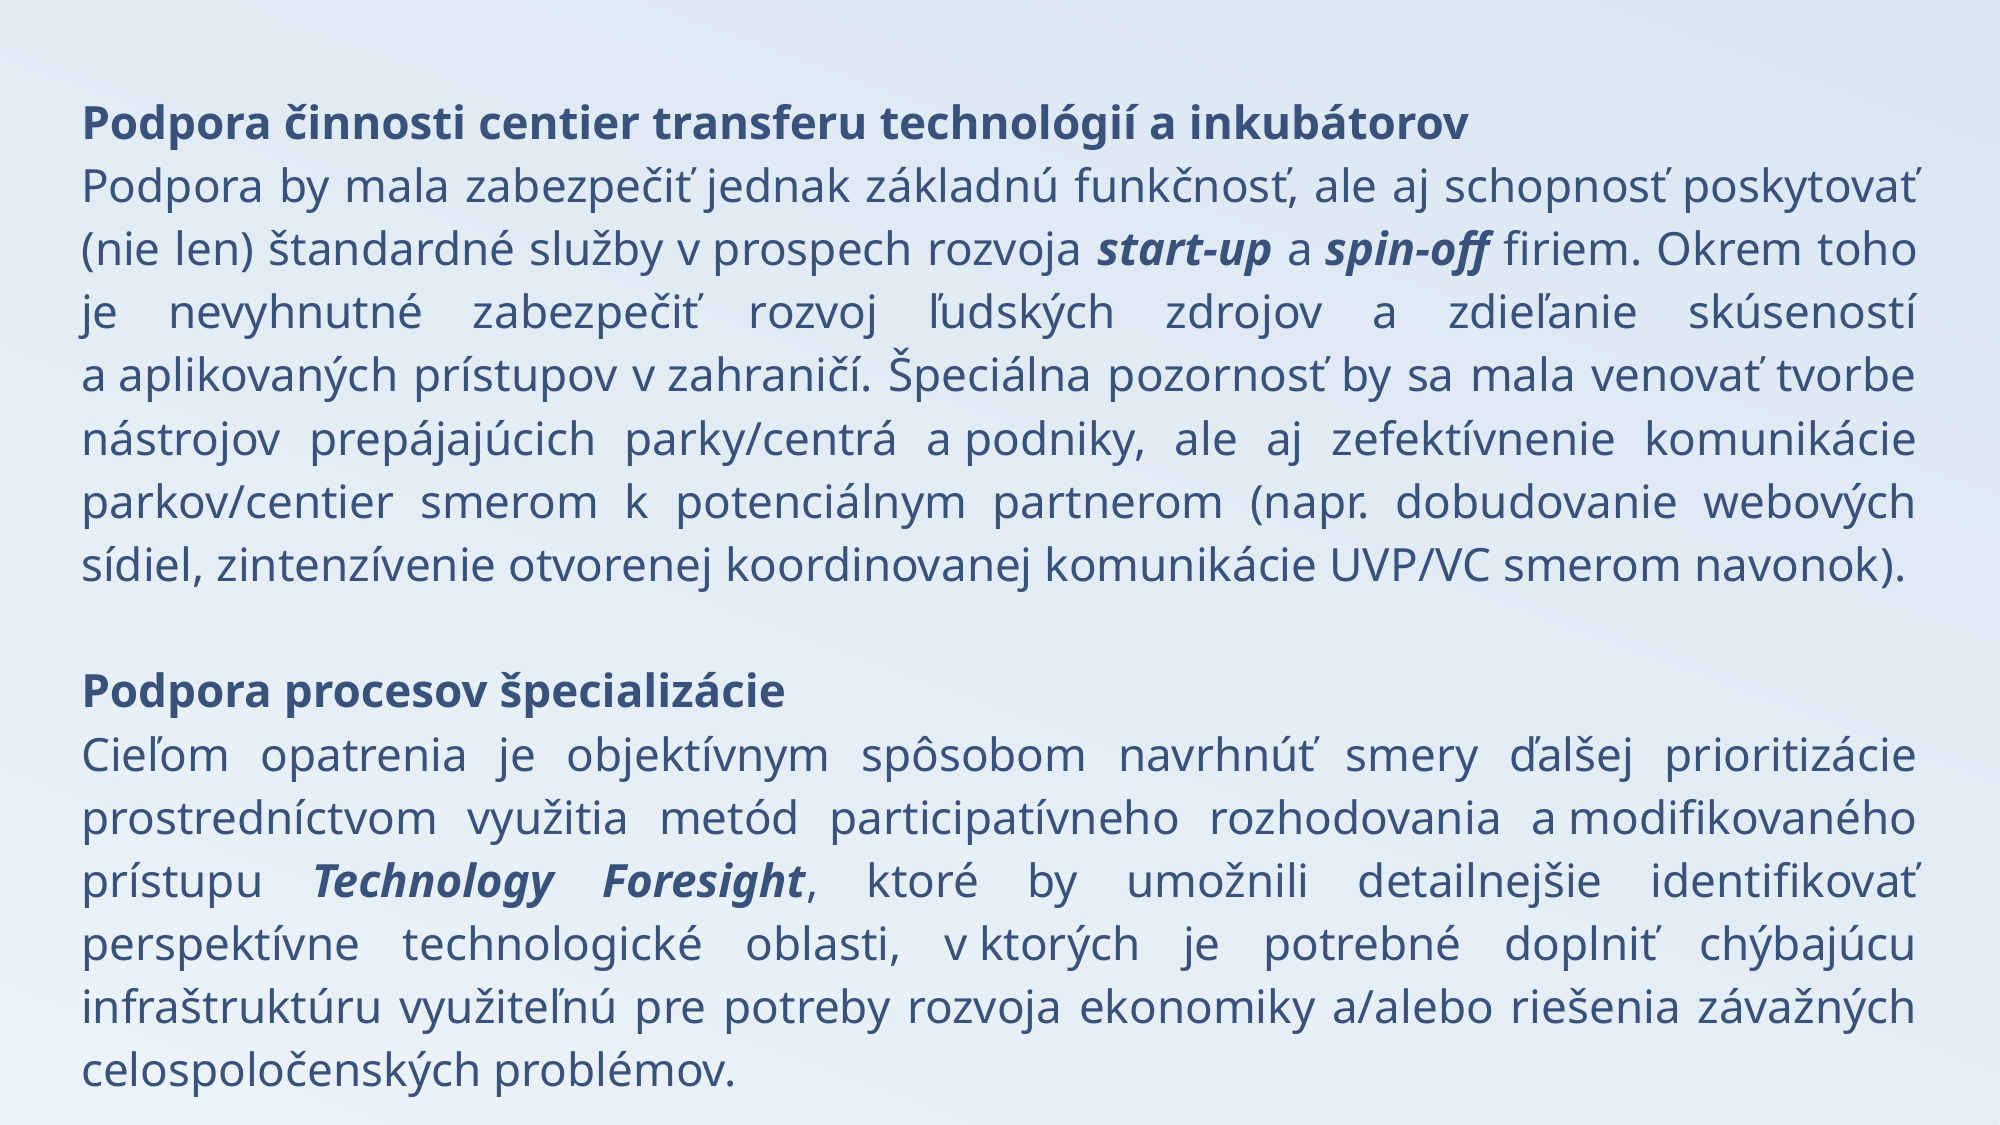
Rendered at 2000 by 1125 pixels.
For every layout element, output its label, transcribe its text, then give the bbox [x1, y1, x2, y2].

text_box Podpora činnosti centier transferu technológií a inkubátorov Podpora by mala zabezpečiť jednak základnú funkčnosť, ale aj schopnosť poskytovať (nie len) štandardné služby v prospech rozvoja start-up a spin-off firiem. Okrem toho je nevyhnutné zabezpečiť rozvoj ľudských zdrojov a zdieľanie skúseností a aplikovaných prístupov v zahraničí. Špeciálna pozornosť by sa mala venovať tvorbe nástrojov prepájajúcich parky/centrá a podniky, ale aj zefektívnenie komunikácie parkov/centier smerom k potenciálnym partnerom (napr. dobudovanie webových sídiel, zintenzívenie otvorenej koordinovanej komunikácie UVP/VC smerom navonok). Podpora procesov špecializácie Cieľom opatrenia je objektívnym spôsobom navrhnúť smery ďalšej prioritizácie prostredníctvom využitia metód participatívneho rozhodovania a modifikovaného prístupu Technology Foresight, ktoré by umožnili detailnejšie identifikovať perspektívne technologické oblasti, v ktorých je potrebné doplniť chýbajúcu infraštruktúru využiteľnú pre potreby rozvoja ekonomiky a/alebo riešenia závažných celospoločenských problémov. [66, 77, 1933, 1104]
